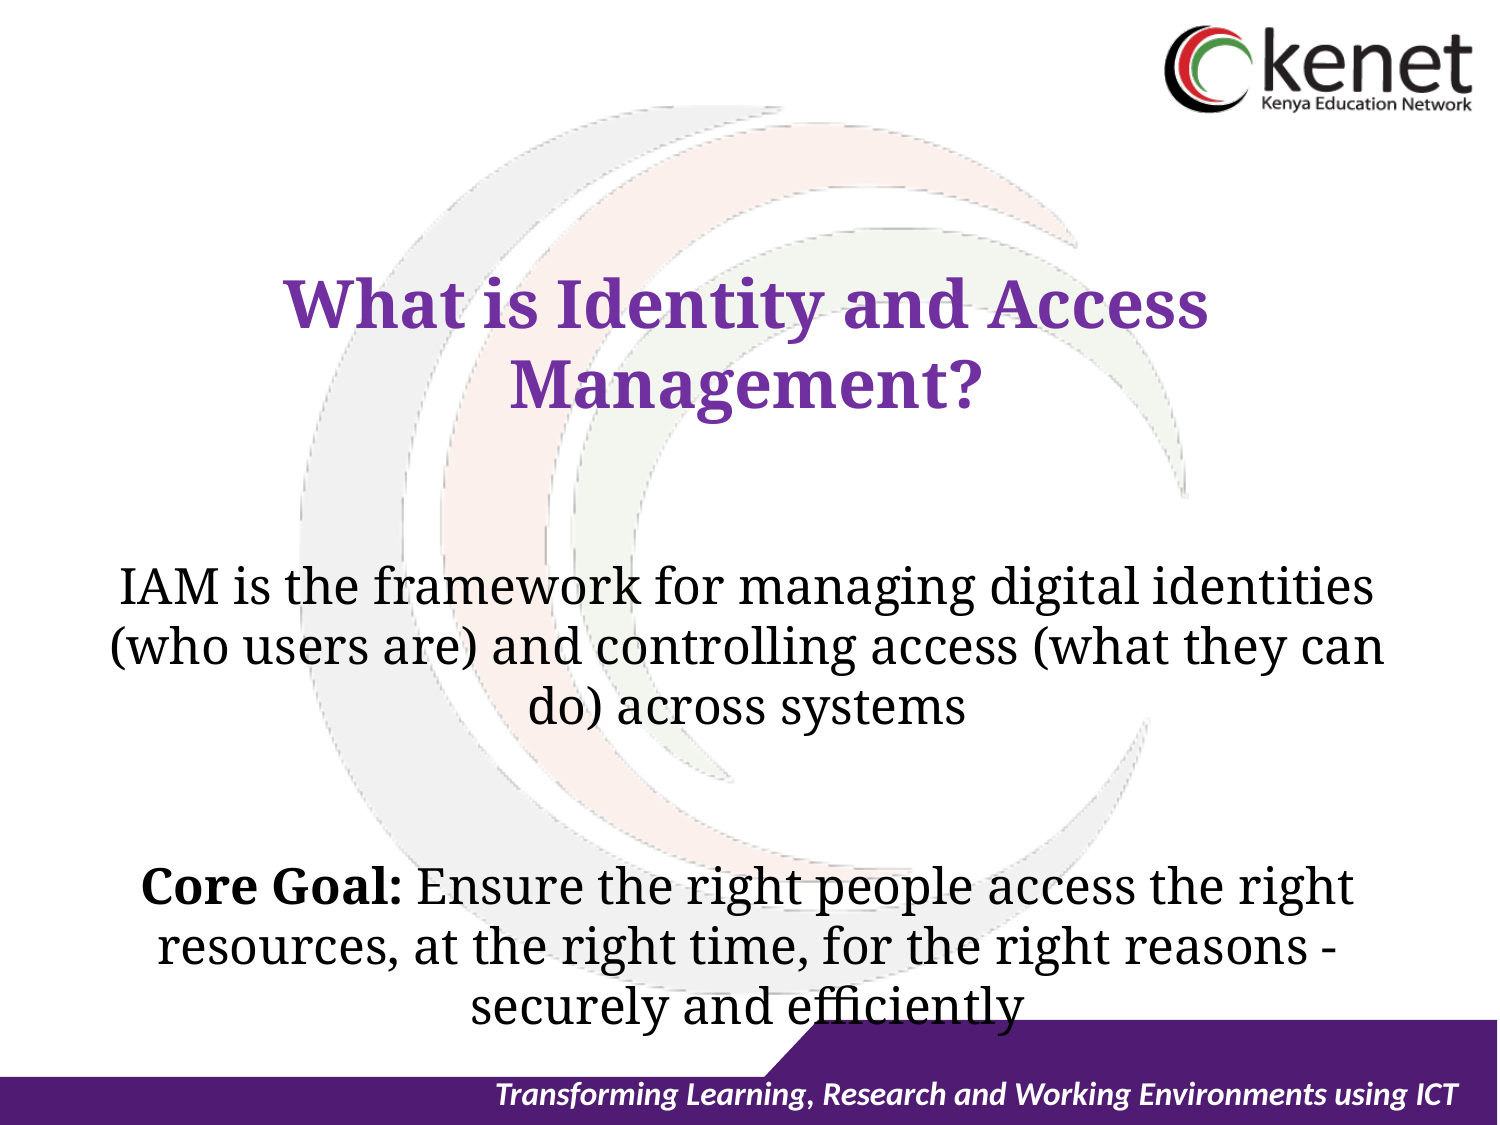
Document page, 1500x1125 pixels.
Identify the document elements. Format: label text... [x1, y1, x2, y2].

text_box [776, 1019, 1498, 1125]
text_box [0, 1076, 480, 1125]
text_box What is Identity and Access Management? IAM is the framework for managing digital identities (who users are) and controlling access (what they can do) across systems Core Goal: Ensure the right people access the right resources, at the right time, for the right reasons - securely and efficiently [69, 254, 1425, 1042]
picture [299, 11, 1477, 998]
text_box Transforming Learning, Research and Working Environments using ICT [480, 1064, 1485, 1125]
